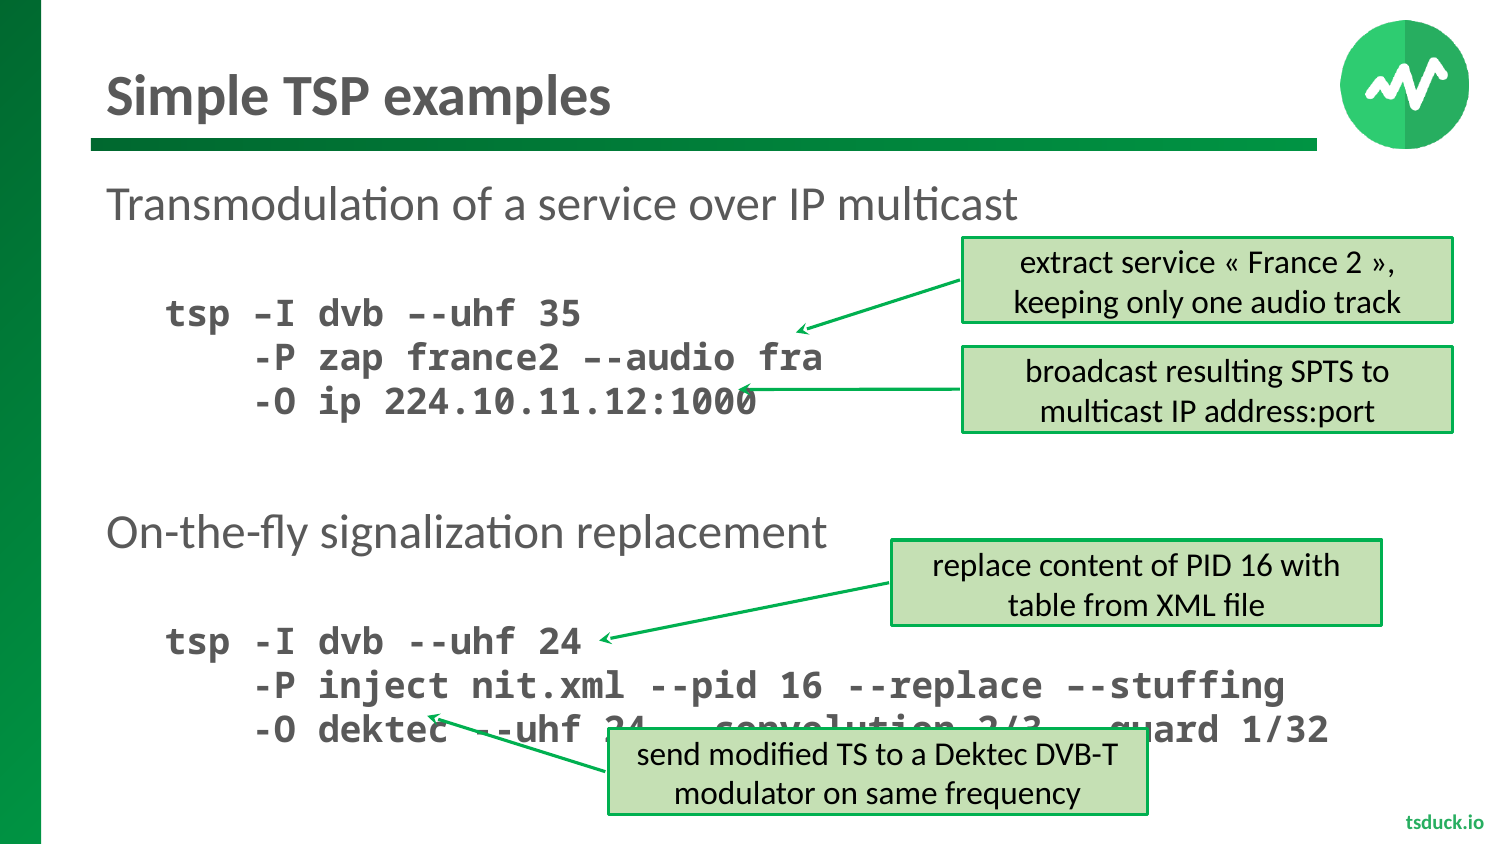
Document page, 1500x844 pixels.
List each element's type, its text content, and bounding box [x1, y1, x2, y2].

text_box broadcast resulting SPTS to multicast IP address:port [750, 344, 1455, 434]
title Simple TSP examples [91, 38, 1333, 146]
text_box replace content of PID 16 with table from XML file [599, 538, 1384, 645]
text_box extract service « France 2 », keeping only one audio track [795, 235, 1455, 335]
picture [1340, 20, 1469, 149]
text_box send modified TS to a Dektec DVB-T modulator on same frequency [427, 713, 1149, 817]
list Transmodulation of a service over IP multicast tsp –I dvb –-uhf 35 -P zap france2 –-audio fra -O ip 224.10.11.12:1000 On-the-fly signalization replacement tsp -I dvb --uhf 24 -P inject nit.xml --pid 16 --replace –-stuffing -O dektec --uhf 24 --convolution 2/3 --guard 1/32 [91, 164, 1454, 759]
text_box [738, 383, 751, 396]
